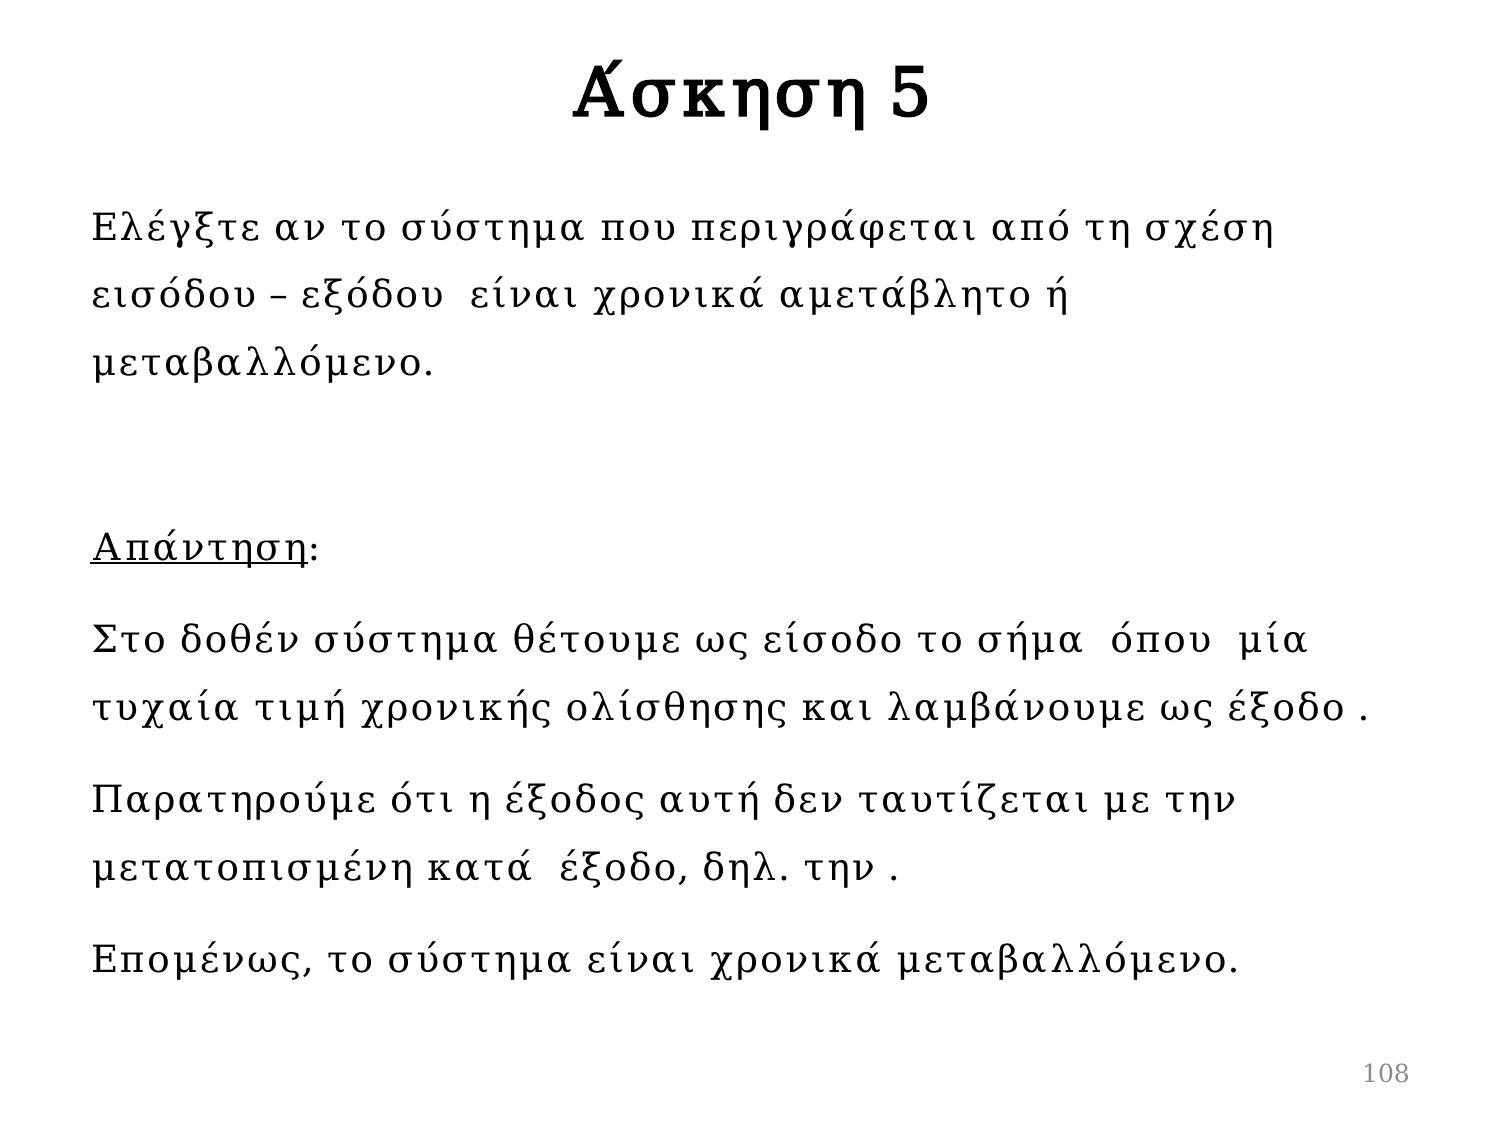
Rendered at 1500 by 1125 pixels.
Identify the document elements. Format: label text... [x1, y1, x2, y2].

slide_number 108 [1222, 1042, 1425, 1103]
title Άσκηση 5 [75, 19, 1425, 159]
